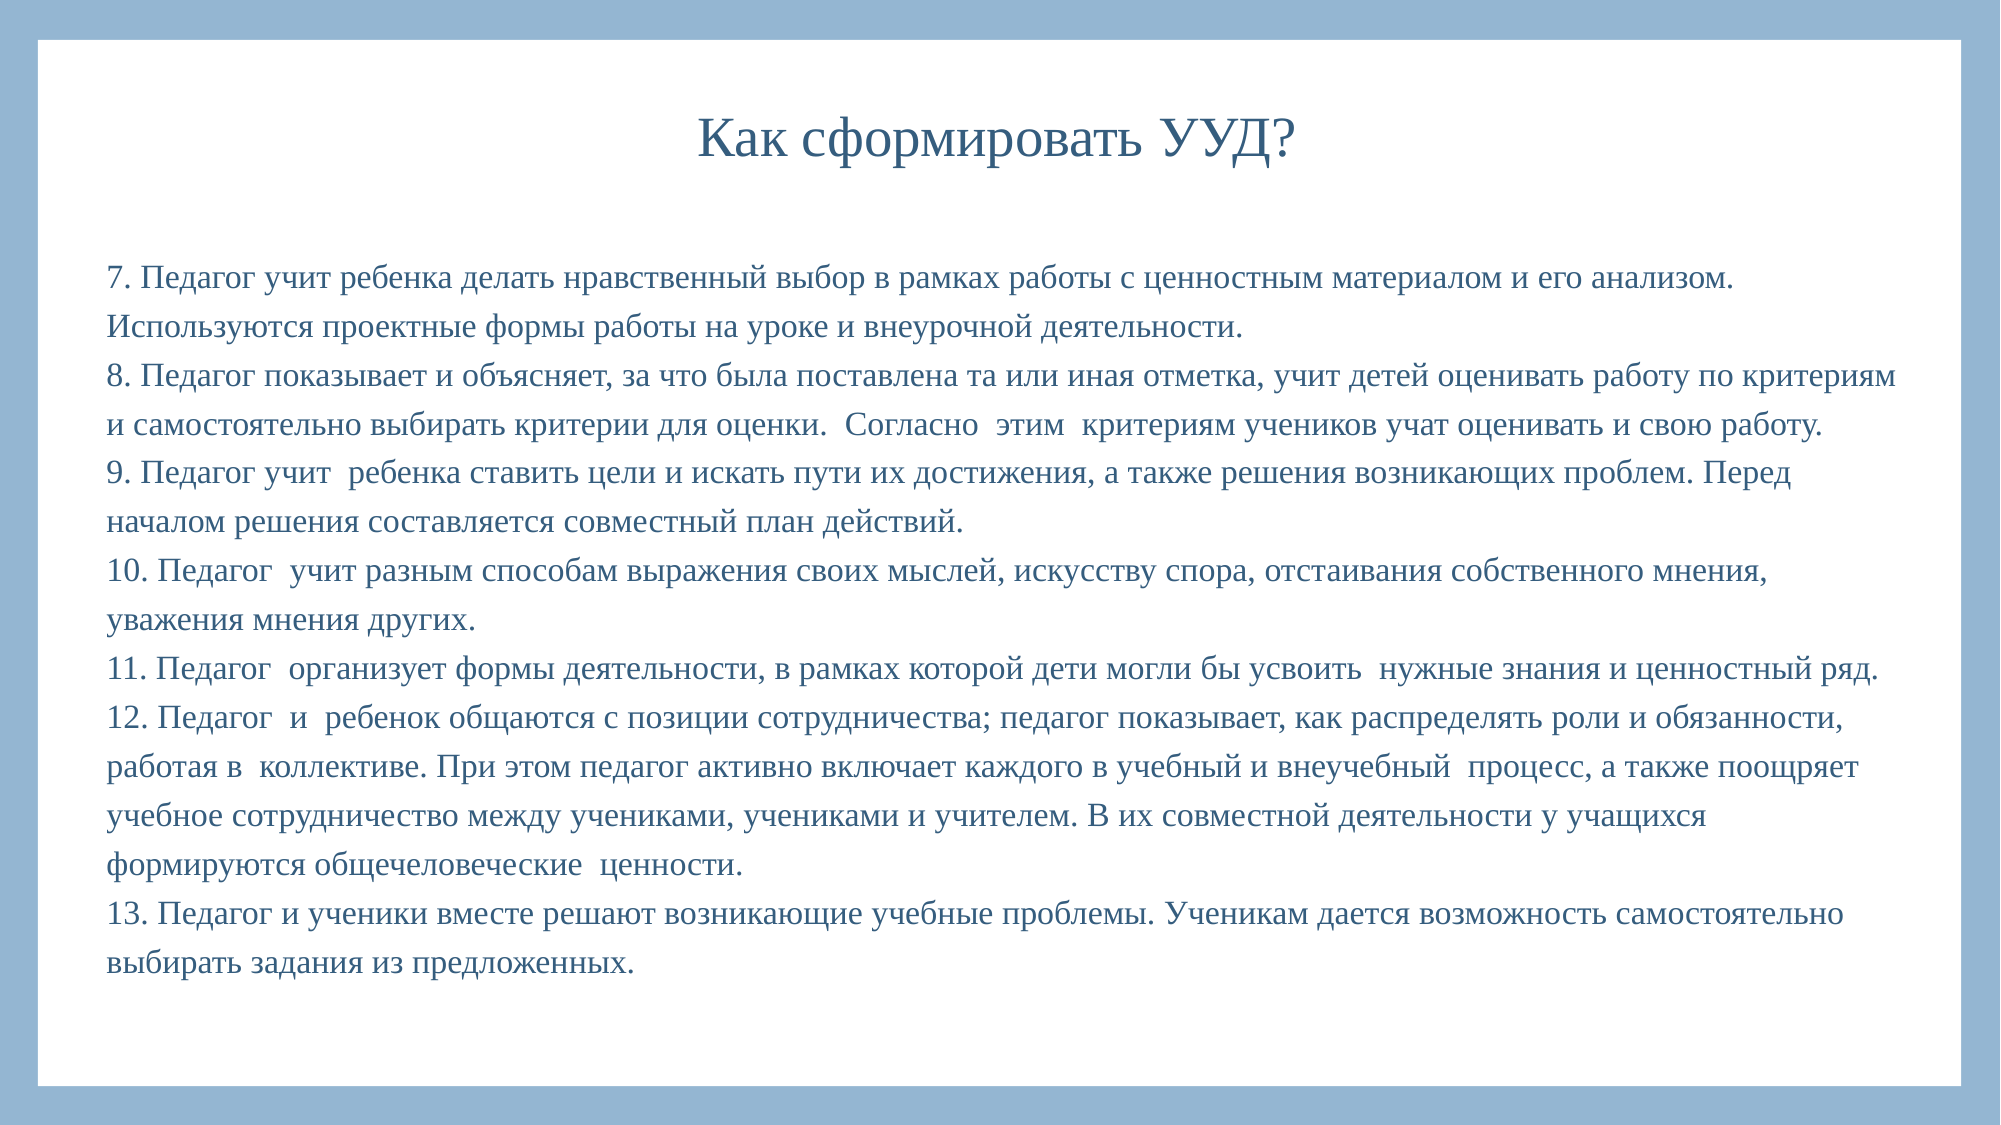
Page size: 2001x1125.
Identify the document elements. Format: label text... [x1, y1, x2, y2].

title Как сформировать УУД? [187, 99, 1808, 197]
list 7. Педагог учит ребенка делать нравственный выбор в рамках работы с ценностным материалом и его анализом. Используются проектные формы работы на уроке и внеурочной деятельности. 8. Педагог показывает и объясняет, за что была поставлена та или иная отметка, учит детей оценивать работу по критериям и самостоятельно выбирать критерии для оценки. Согласно этим критериям учеников учат оценивать и свою работу. 9. Педагог учит ребенка ставить цели и искать пути их достижения, а также решения возникающих проблем. Перед началом решения составляется совместный план действий. 10. Педагог учит разным способам выражения своих мыслей, искусству спора, отстаивания собственного мнения, уважения мнения других. 11. Педагог организует формы деятельности, в рамках которой дети могли бы усвоить нужные знания и ценностный ряд. 12. Педагог и ребенок общаются с позиции сотрудничества; педагог показывает, как распределять роли и обязанности, работая в коллективе. При этом педагог активно включает каждого в учебный и внеучебный процесс, а также поощряет учебное сотрудничество между учениками, учениками и учителем. В их совместной деятельности у учащихся формируются общечеловеческие ценности. 13. Педагог и ученики вместе решают возникающие учебные проблемы. Ученикам дается возможность самостоятельно выбирать задания из предложенных. [91, 197, 1926, 1052]
